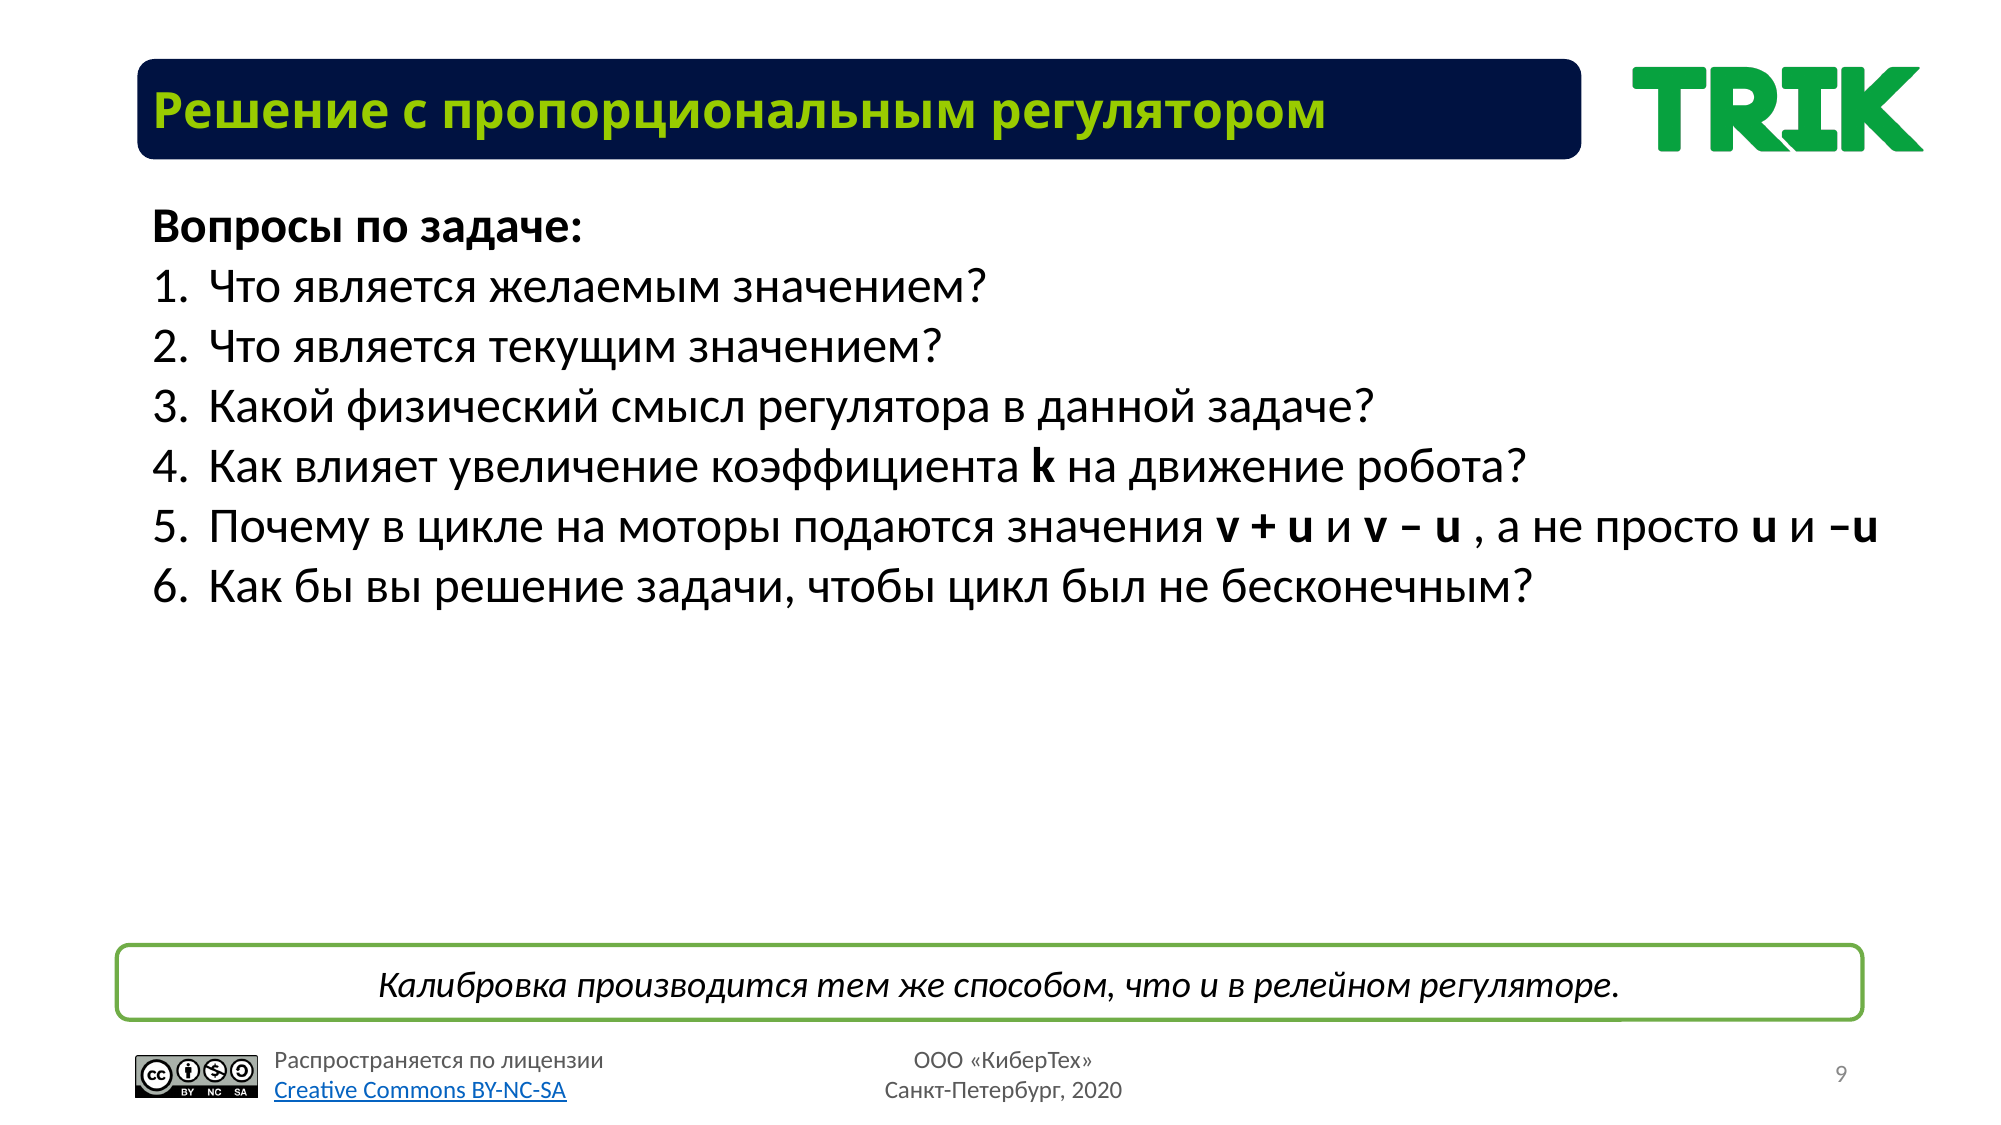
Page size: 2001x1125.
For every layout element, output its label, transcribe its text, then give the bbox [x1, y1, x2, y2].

text_box Вопросы по задаче: Что является желаемым значением? Что является текущим значением? Какой физический смысл регулятора в данной задаче? Как влияет увеличение коэффициента k на движение робота? Почему в цикле на моторы подаются значения v + u и v – u , а не просто u и –u Как бы вы решение задачи, чтобы цикл был не бесконечным? [137, 185, 1919, 620]
slide_number 9 [1412, 1042, 1863, 1103]
title Решение с пропорциональным регулятором [137, 78, 1582, 179]
picture [135, 1055, 258, 1098]
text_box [116, 944, 1863, 1020]
picture [1631, 64, 1924, 154]
